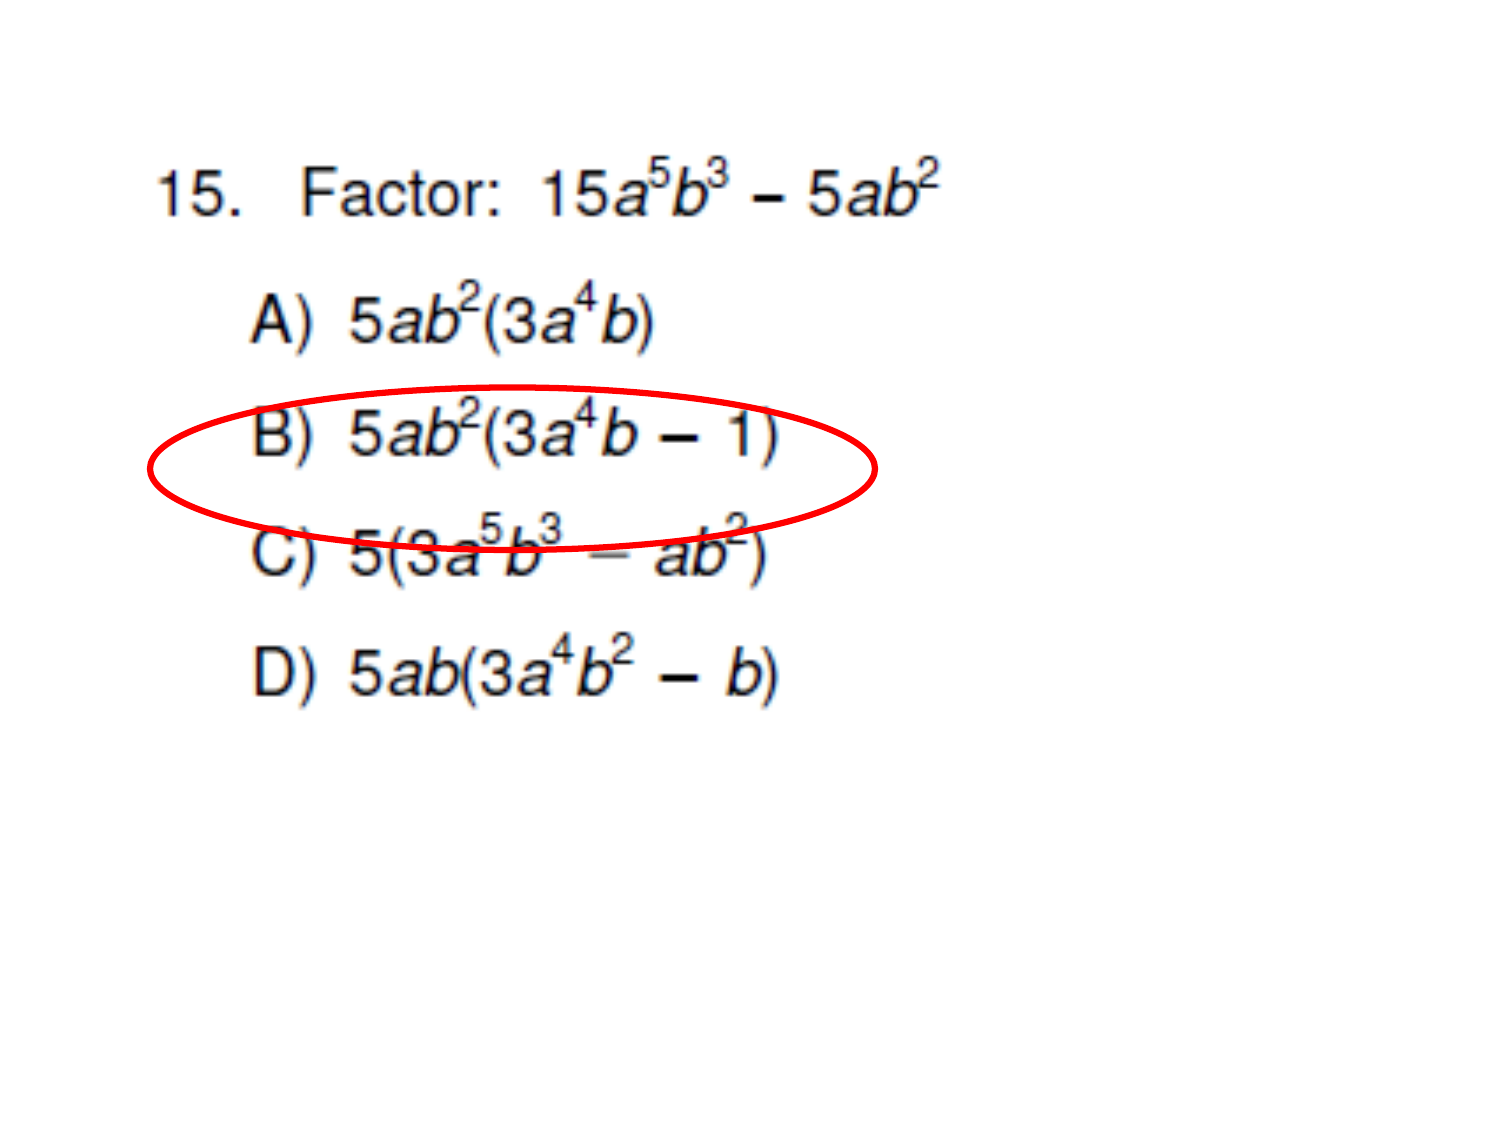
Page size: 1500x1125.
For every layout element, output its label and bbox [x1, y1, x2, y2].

picture [99, 62, 1175, 838]
